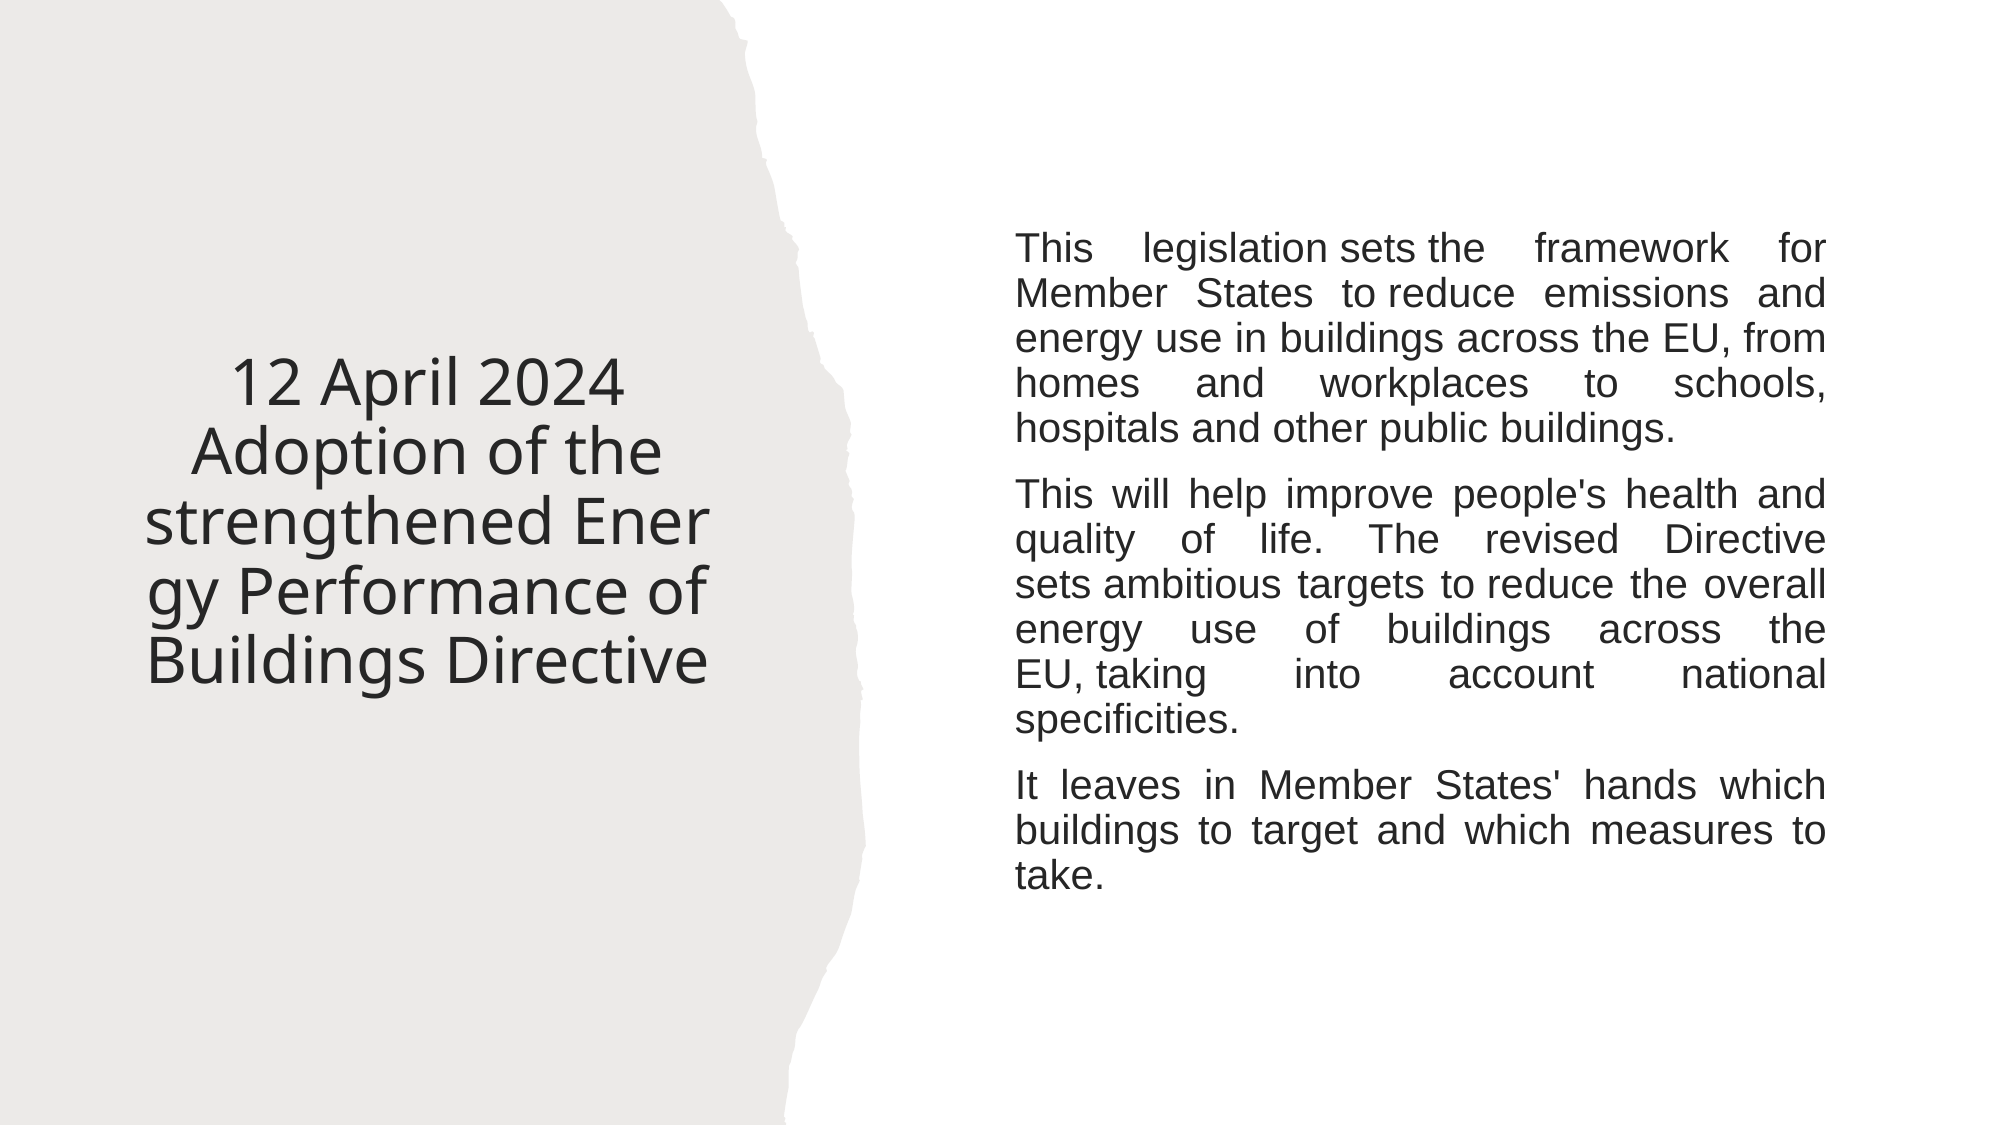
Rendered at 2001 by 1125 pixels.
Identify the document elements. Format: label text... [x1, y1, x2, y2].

list This legislation sets the framework for Member States to reduce emissions and energy use in buildings across the EU, from homes and workplaces to schools, hospitals and other public buildings. This will help improve people's health and quality of life. The revised Directive sets ambitious targets to reduce the overall energy use of buildings across the EU, taking into account national specificities. It leaves in Member States' hands which buildings to target and which measures to take. [999, 120, 1843, 1005]
text_box [0, 0, 868, 1125]
title 12 April 2024 Adoption of the strengthened Energy Performance of Buildings Directive [116, 256, 739, 869]
text_box [723, 0, 2000, 1125]
